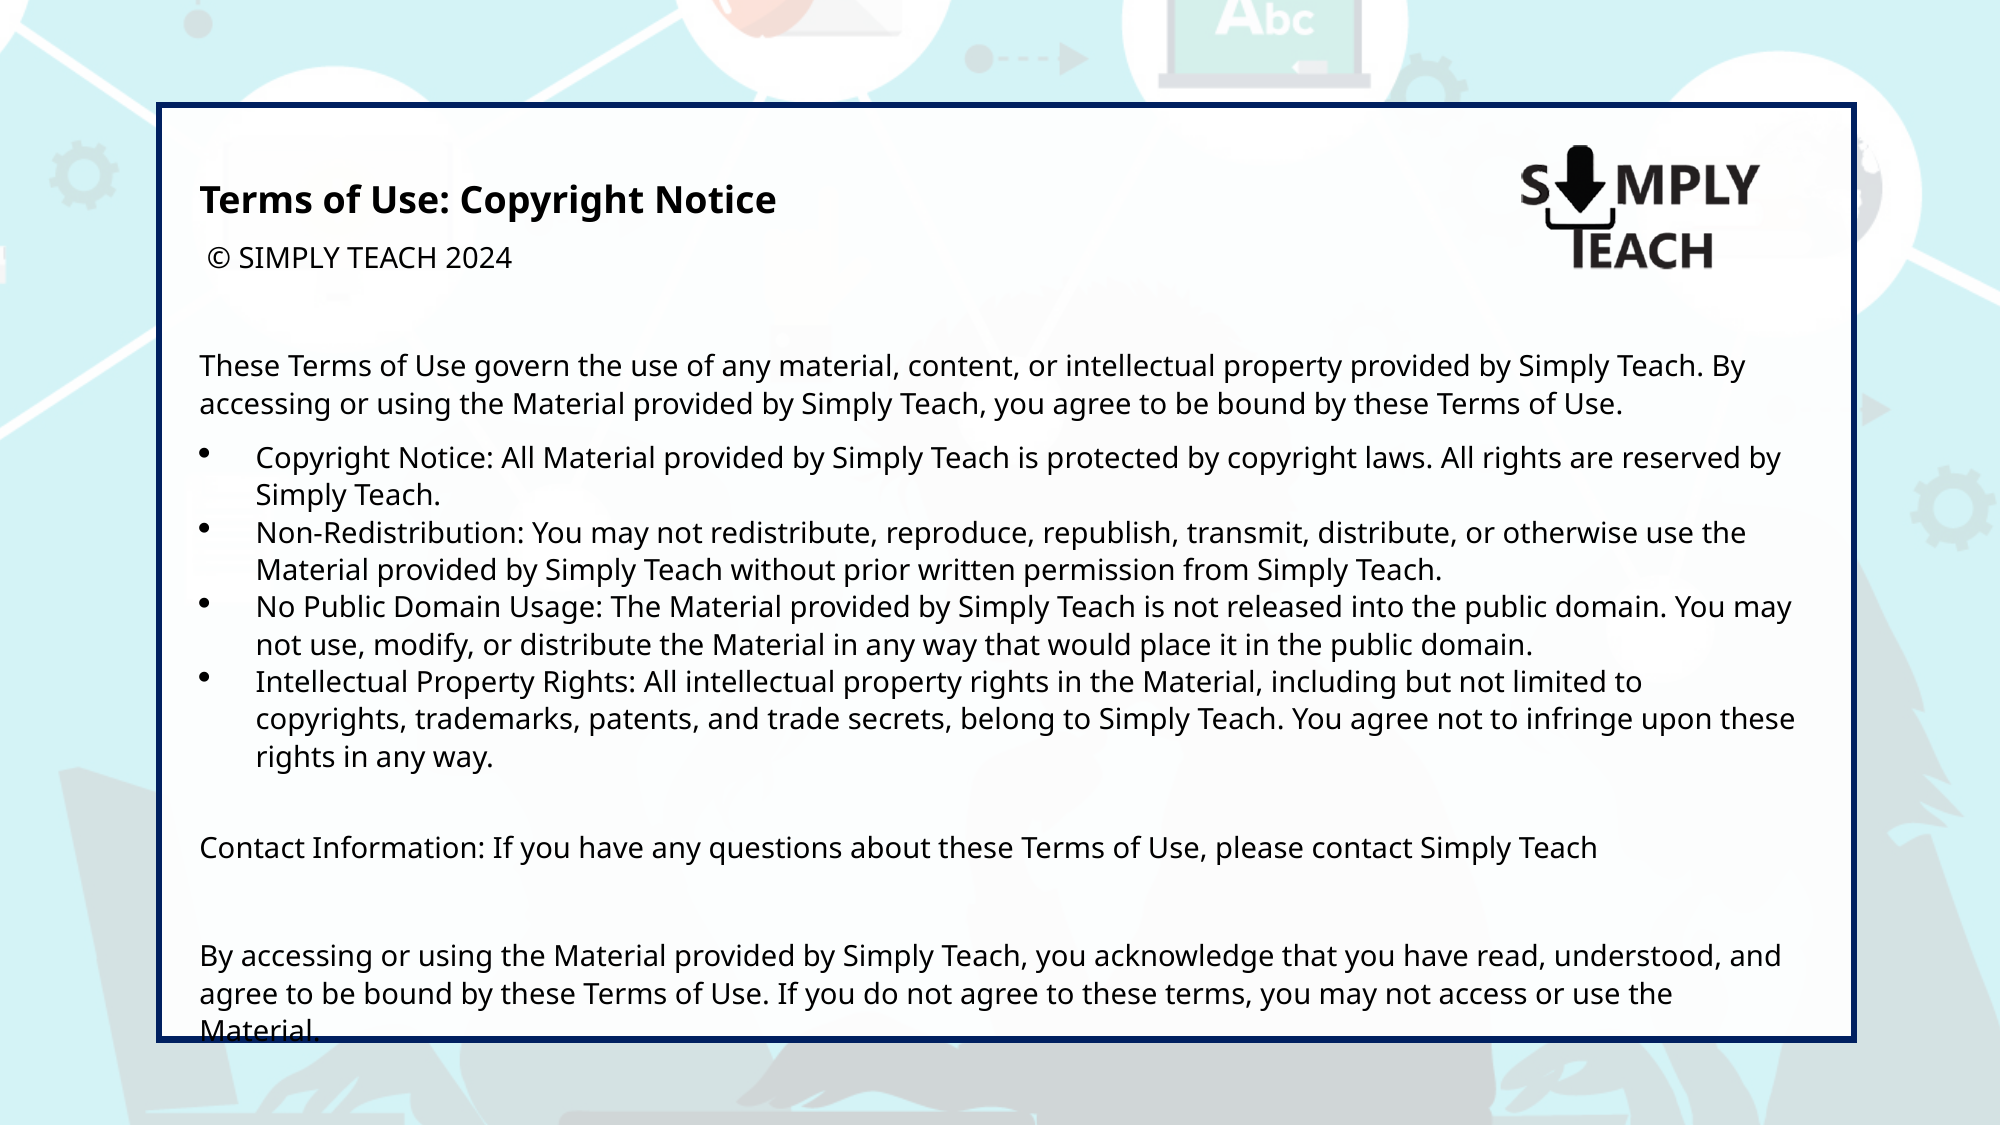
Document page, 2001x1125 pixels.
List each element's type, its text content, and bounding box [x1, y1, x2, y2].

text_box [158, 104, 1855, 1041]
text_box Terms of Use: Copyright Notice © SIMPLY TEACH 2024 These Terms of Use govern the use of any material, content, or intellectual property provided by Simply Teach. By accessing or using the Material provided by Simply Teach, you agree to be bound by these Terms of Use. Copyright Notice: All Material provided by Simply Teach is protected by copyright laws. All rights are reserved by Simply Teach. Non-Redistribution: You may not redistribute, reproduce, republish, transmit, distribute, or otherwise use the Material provided by Simply Teach without prior written permission from Simply Teach. No Public Domain Usage: The Material provided by Simply Teach is not released into the public domain. You may not use, modify, or distribute the Material in any way that would place it in the public domain. Intellectual Property Rights: All intellectual property rights in the Material, including but not limited to copyrights, trademarks, patents, and trade secrets, belong to Simply Teach. You agree not to infringe upon these rights in any way. Contact Information: If you have any questions about these Terms of Use, please contact Simply Teach By accessing or using the Material provided by Simply Teach, you acknowledge that you have read, understood, and agree to be bound by these Terms of Use. If you do not agree to these terms, you may not access or use the Material. [184, 165, 1816, 1055]
picture [1503, 136, 1791, 288]
